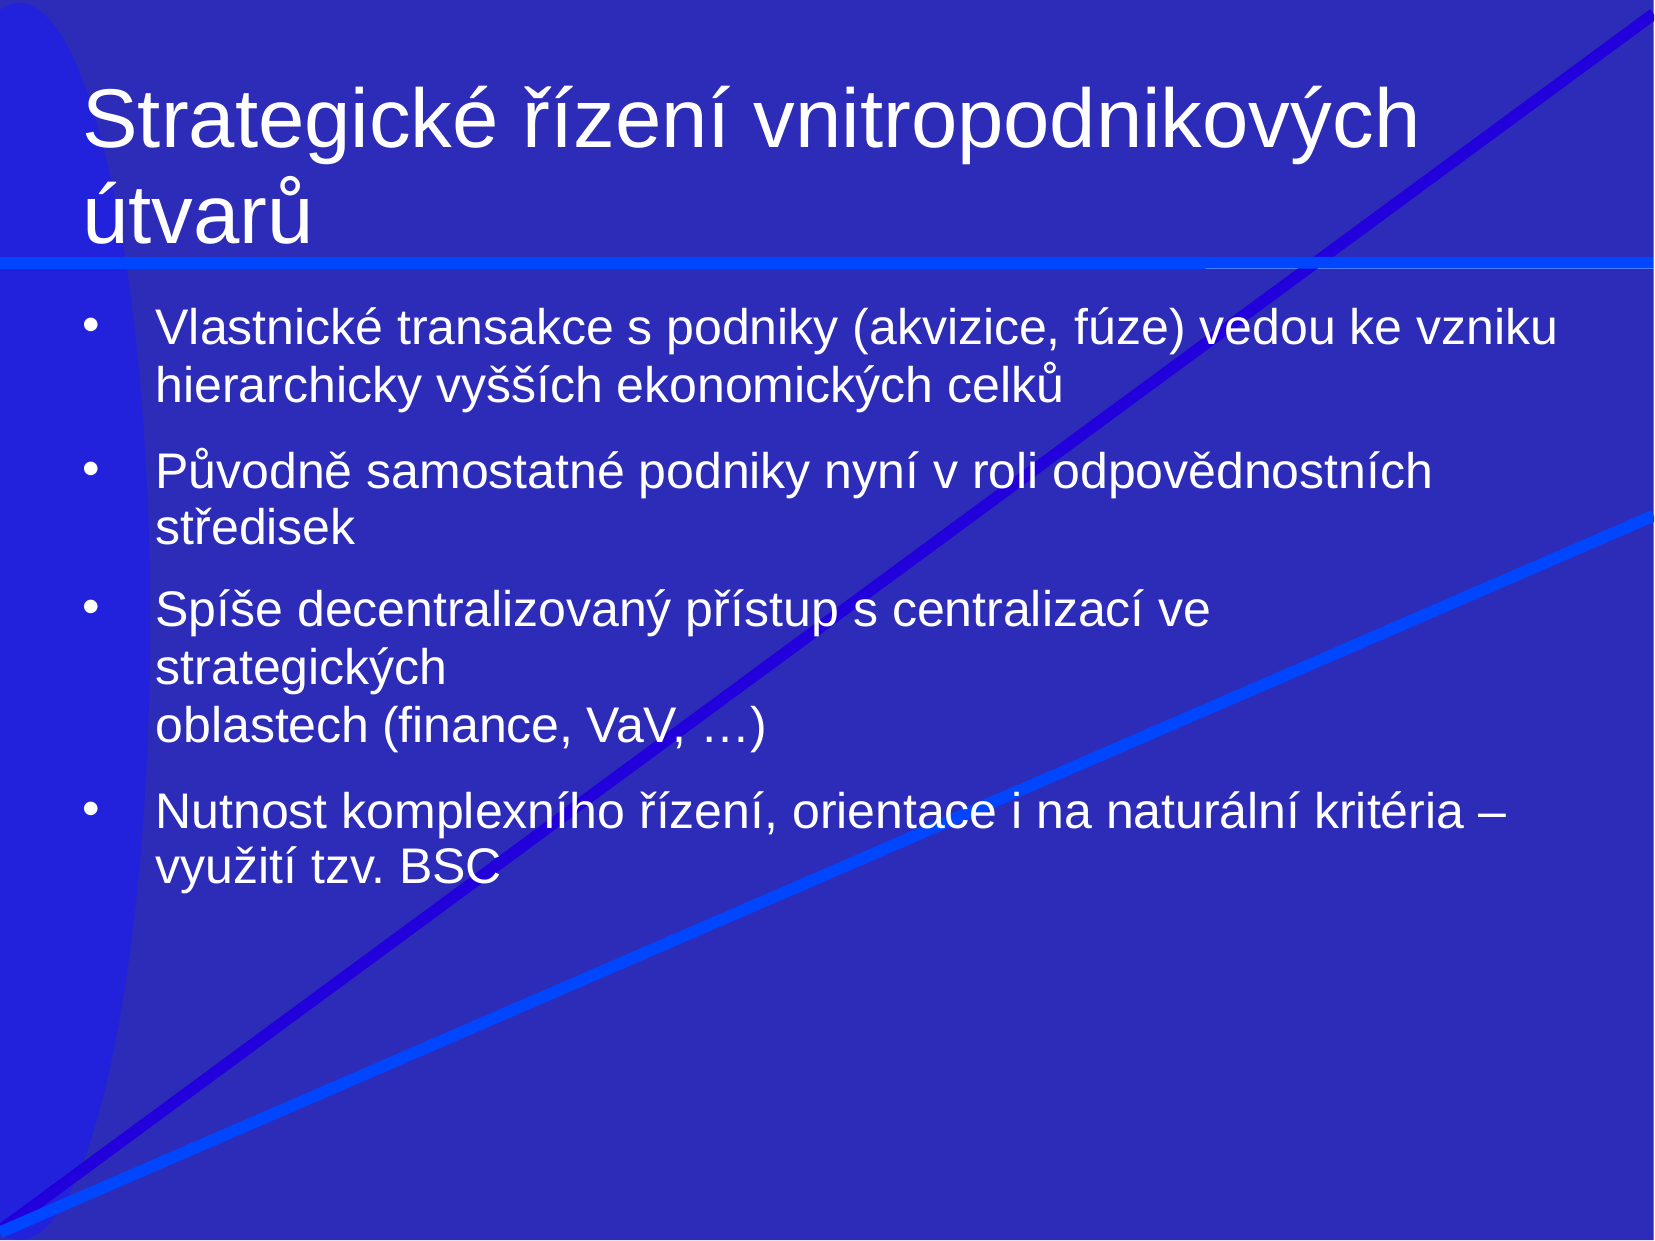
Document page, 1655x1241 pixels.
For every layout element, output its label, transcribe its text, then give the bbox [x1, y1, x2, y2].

title Strategické řízení vnitropodnikových útvarů [80, 67, 1574, 275]
text_box Vlastnické transakce s podniky (akvizice, fúze) vedou ke vzniku hierarchicky vyšších ekonomických celků Původně samostatné podniky nyní v roli odpovědnostních středisek Spíše decentralizovaný přístup s centralizací ve strategických oblastech (finance, VaV, …) Nutnost komplexního řízení, orientace i na naturální kritéria – využití tzv. BSC [80, 296, 1562, 894]
